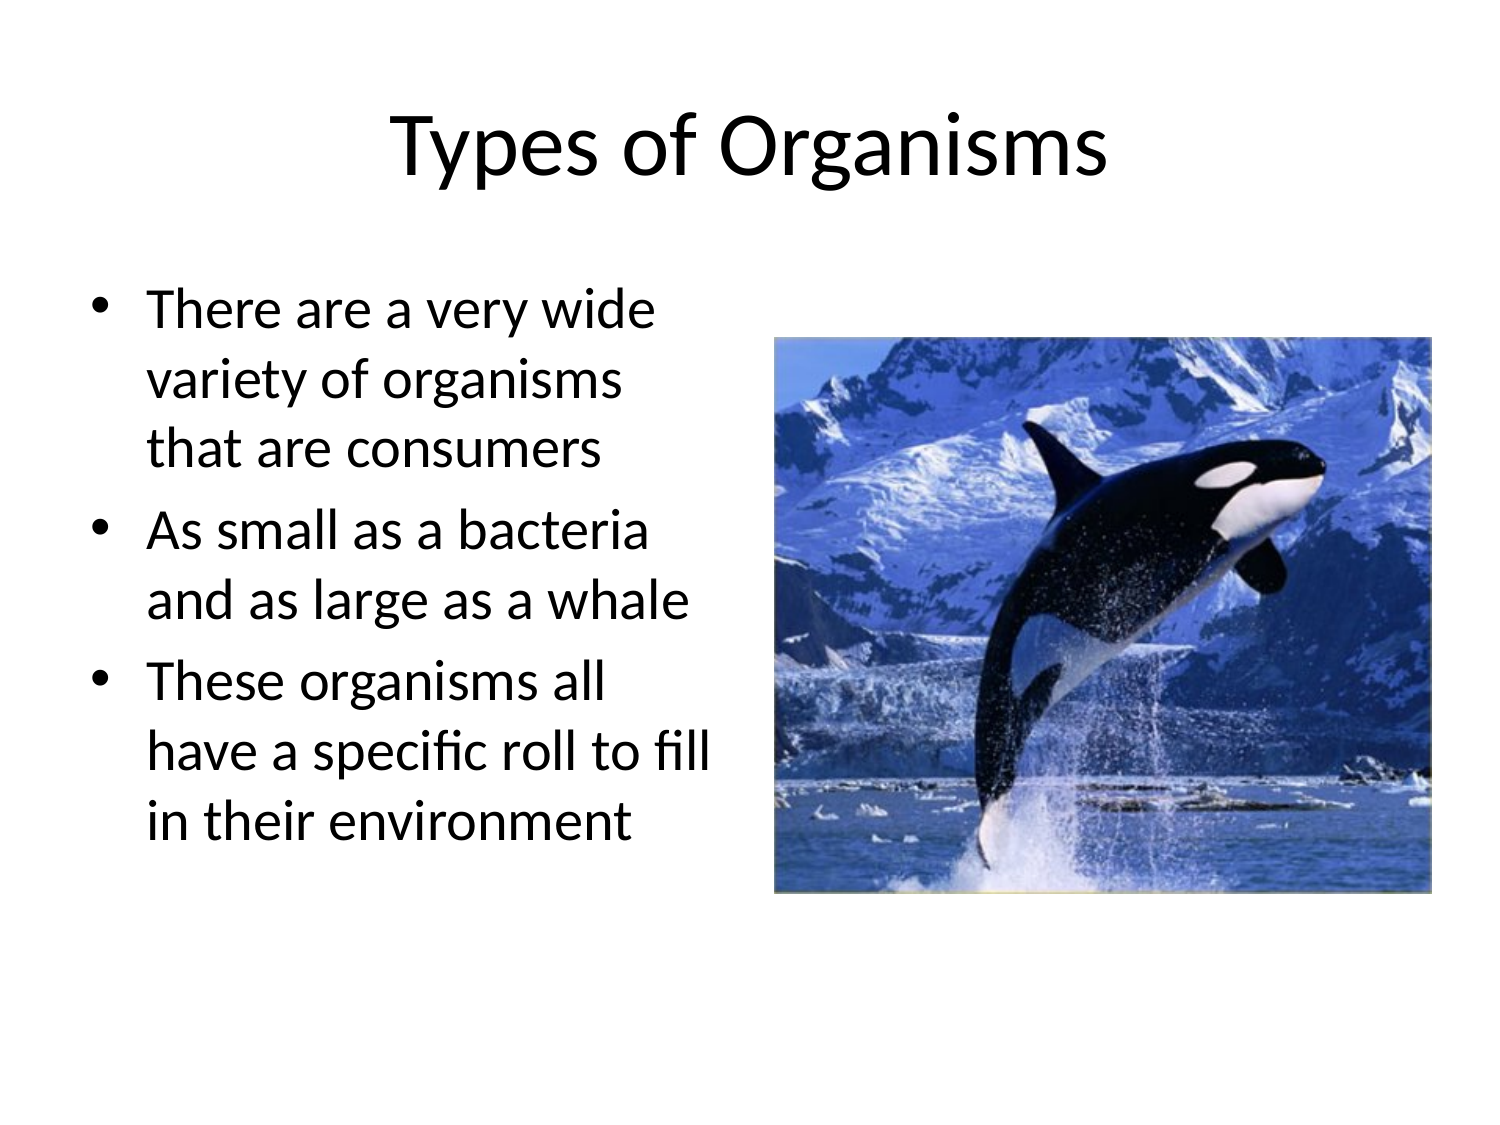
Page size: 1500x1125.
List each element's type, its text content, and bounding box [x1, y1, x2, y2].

title Types of Organisms [75, 45, 1425, 233]
list There are a very wide variety of organisms that are consumers As small as a bacteria and as large as a whale These organisms all have a specific roll to fill in their environment [75, 262, 738, 1075]
picture [774, 337, 1432, 894]
